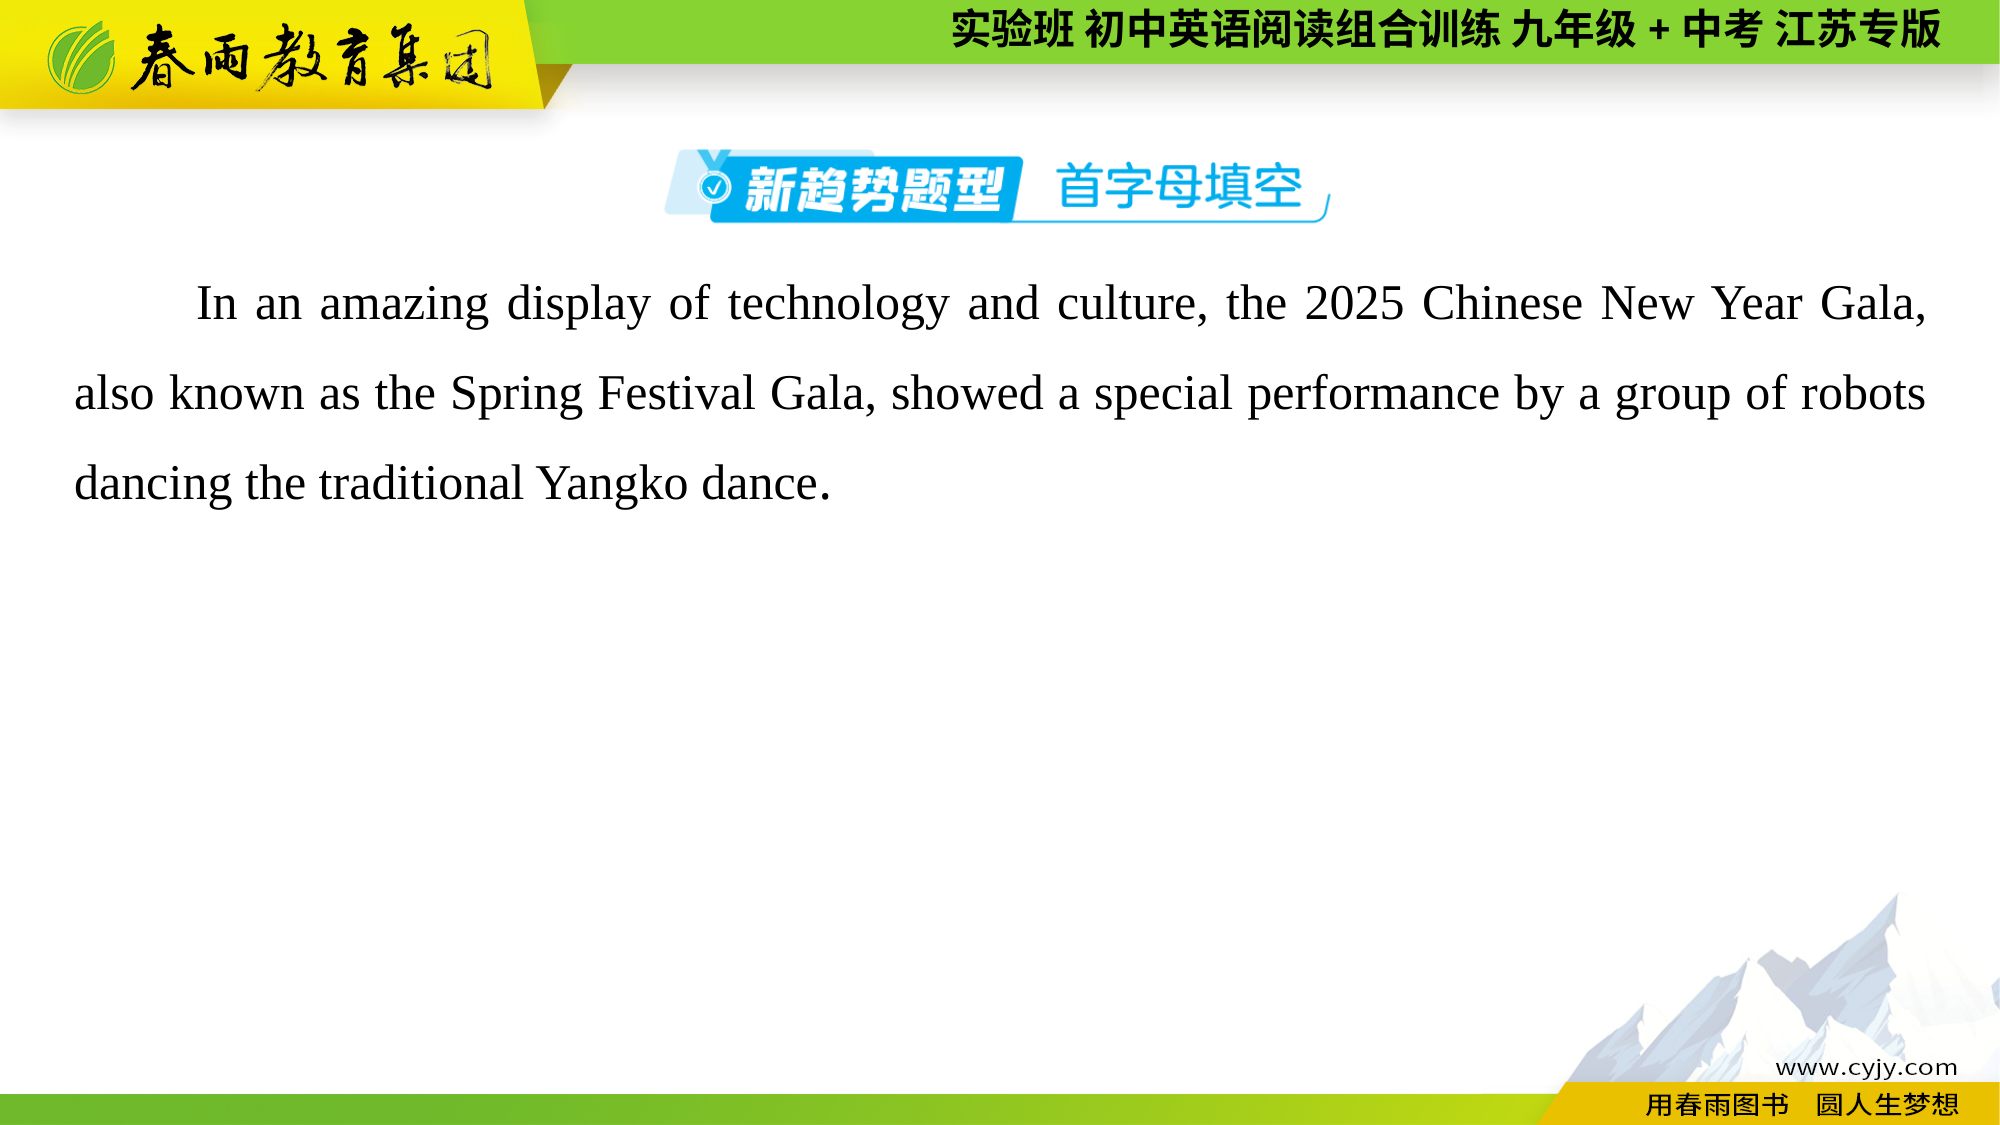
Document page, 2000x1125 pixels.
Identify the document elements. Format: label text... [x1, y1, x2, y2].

picture [0, 0, 2000, 1125]
list In an amazing display of technology and culture, the 2025 Chinese New Year Gala, also known as the Spring Festival Gala, showed a special performance by a group of robots dancing the traditional Yangko dance. [59, 232, 1944, 509]
